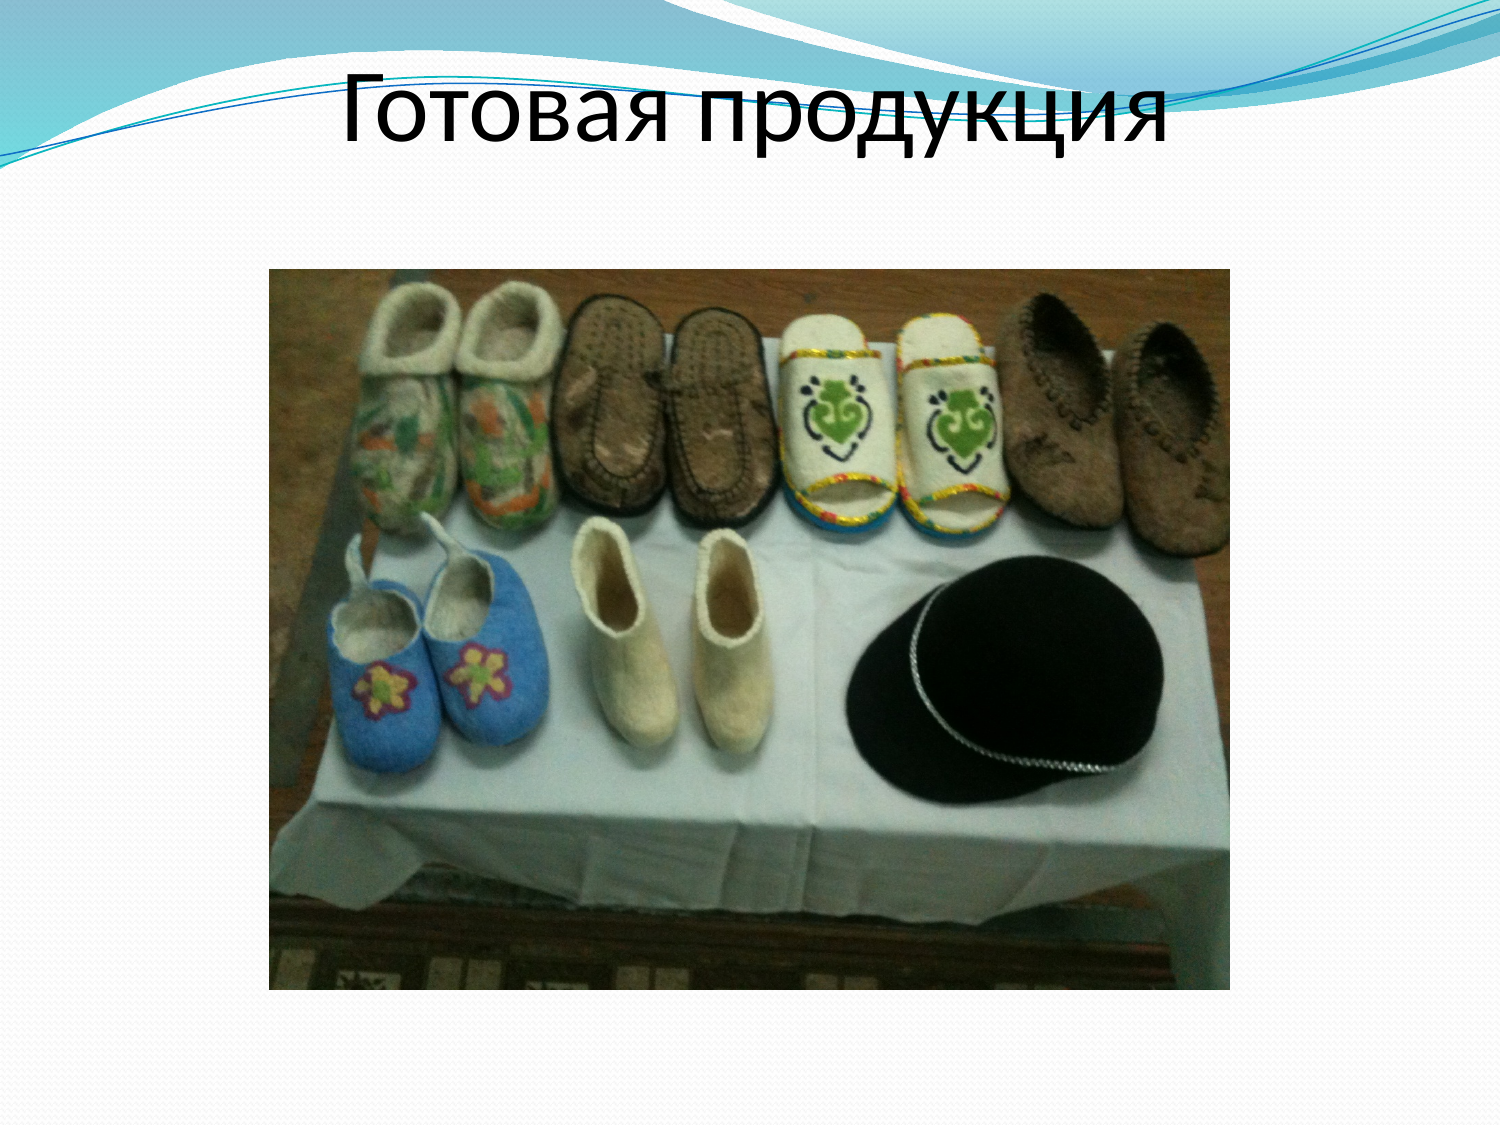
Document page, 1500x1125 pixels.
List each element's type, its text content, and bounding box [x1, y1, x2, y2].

title Готовая продукция [82, 0, 1432, 163]
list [269, 269, 1230, 990]
